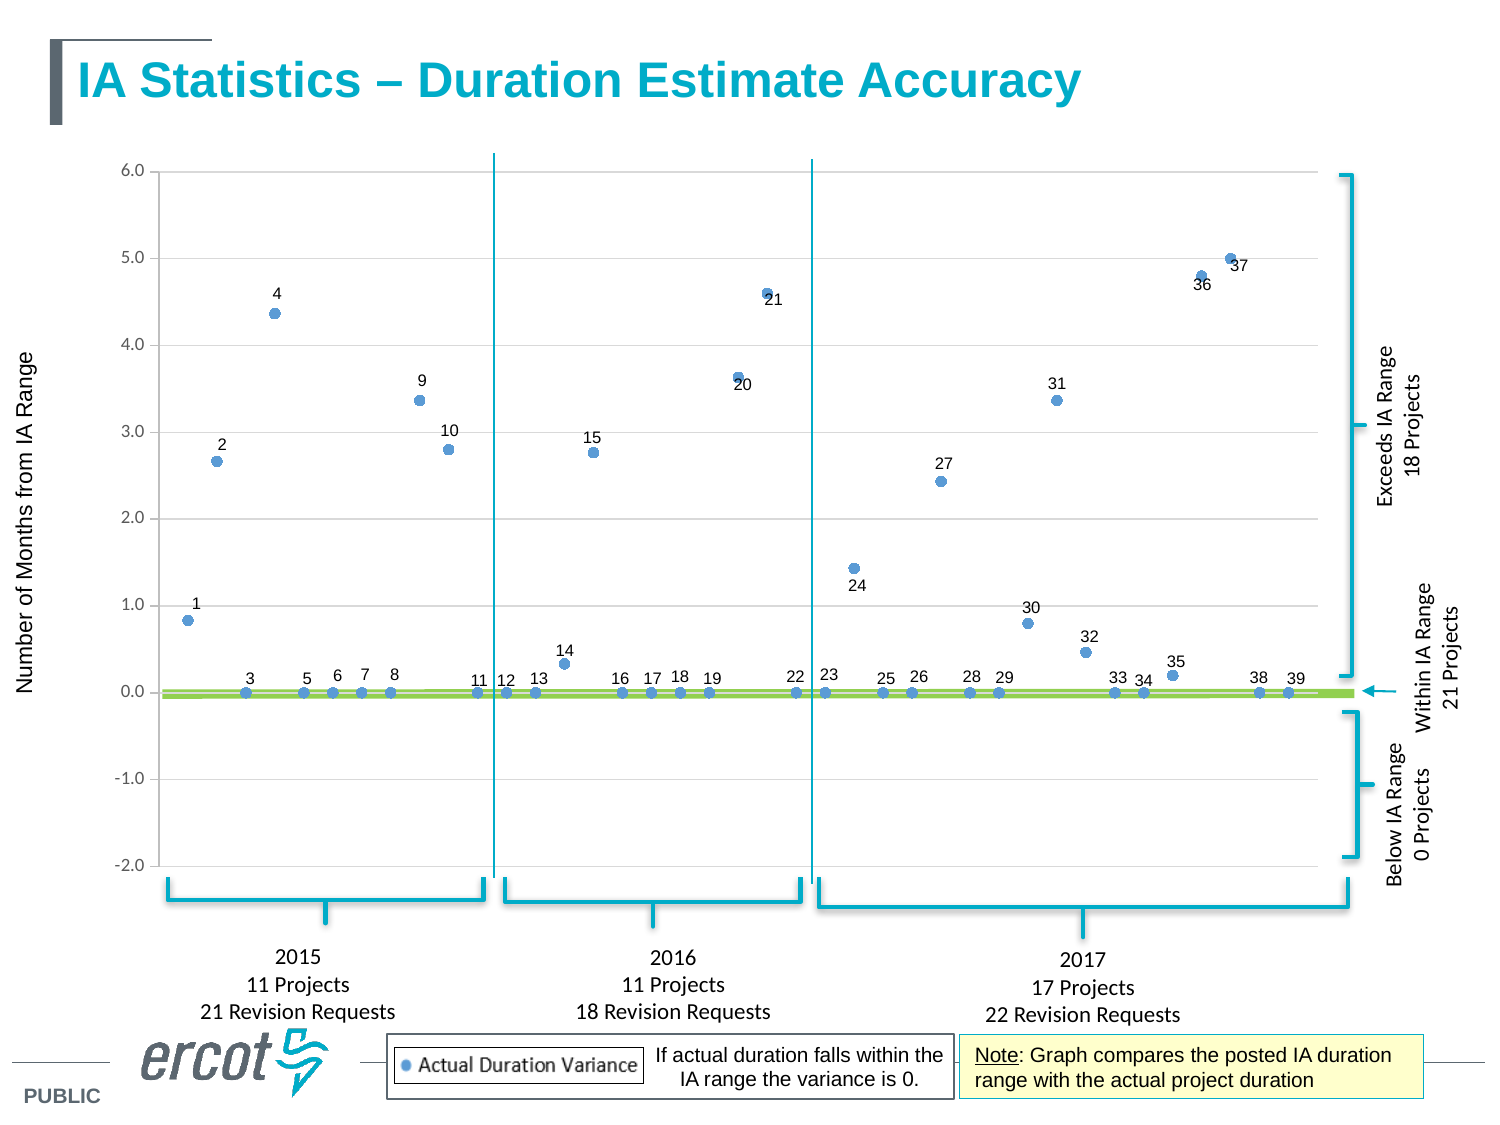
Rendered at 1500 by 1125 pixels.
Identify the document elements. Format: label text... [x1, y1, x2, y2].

text_box Number of Months from IA Range [1, 333, 44, 712]
text_box Below IA Range 0 Projects [1370, 709, 1441, 921]
text_box [167, 888, 484, 924]
text_box 2016 11 Projects 18 Revision Requests [554, 934, 793, 1032]
picture [394, 1047, 644, 1085]
text_box Exceeds IA Range 18 Projects [1361, 306, 1432, 547]
text_box If actual duration falls within the IA range the variance is 0. [629, 1033, 970, 1099]
text_box Note: Graph compares the posted IA duration range with the actual project duration [959, 1034, 1424, 1099]
chart [112, 125, 1336, 881]
picture [137, 1024, 332, 1100]
text_box 2017 17 Projects 22 Revision Requests [963, 937, 1203, 1034]
text_box [818, 877, 1348, 938]
text_box 2015 11 Projects 21 Revision Requests [140, 934, 456, 1032]
text_box [1341, 711, 1370, 858]
text_box Within IA Range 21 Projects [1400, 566, 1470, 750]
text_box [385, 1032, 956, 1101]
text_box [505, 888, 801, 927]
title IA Statistics – Duration Estimate Accuracy [62, 39, 1325, 125]
text_box [1340, 174, 1366, 676]
